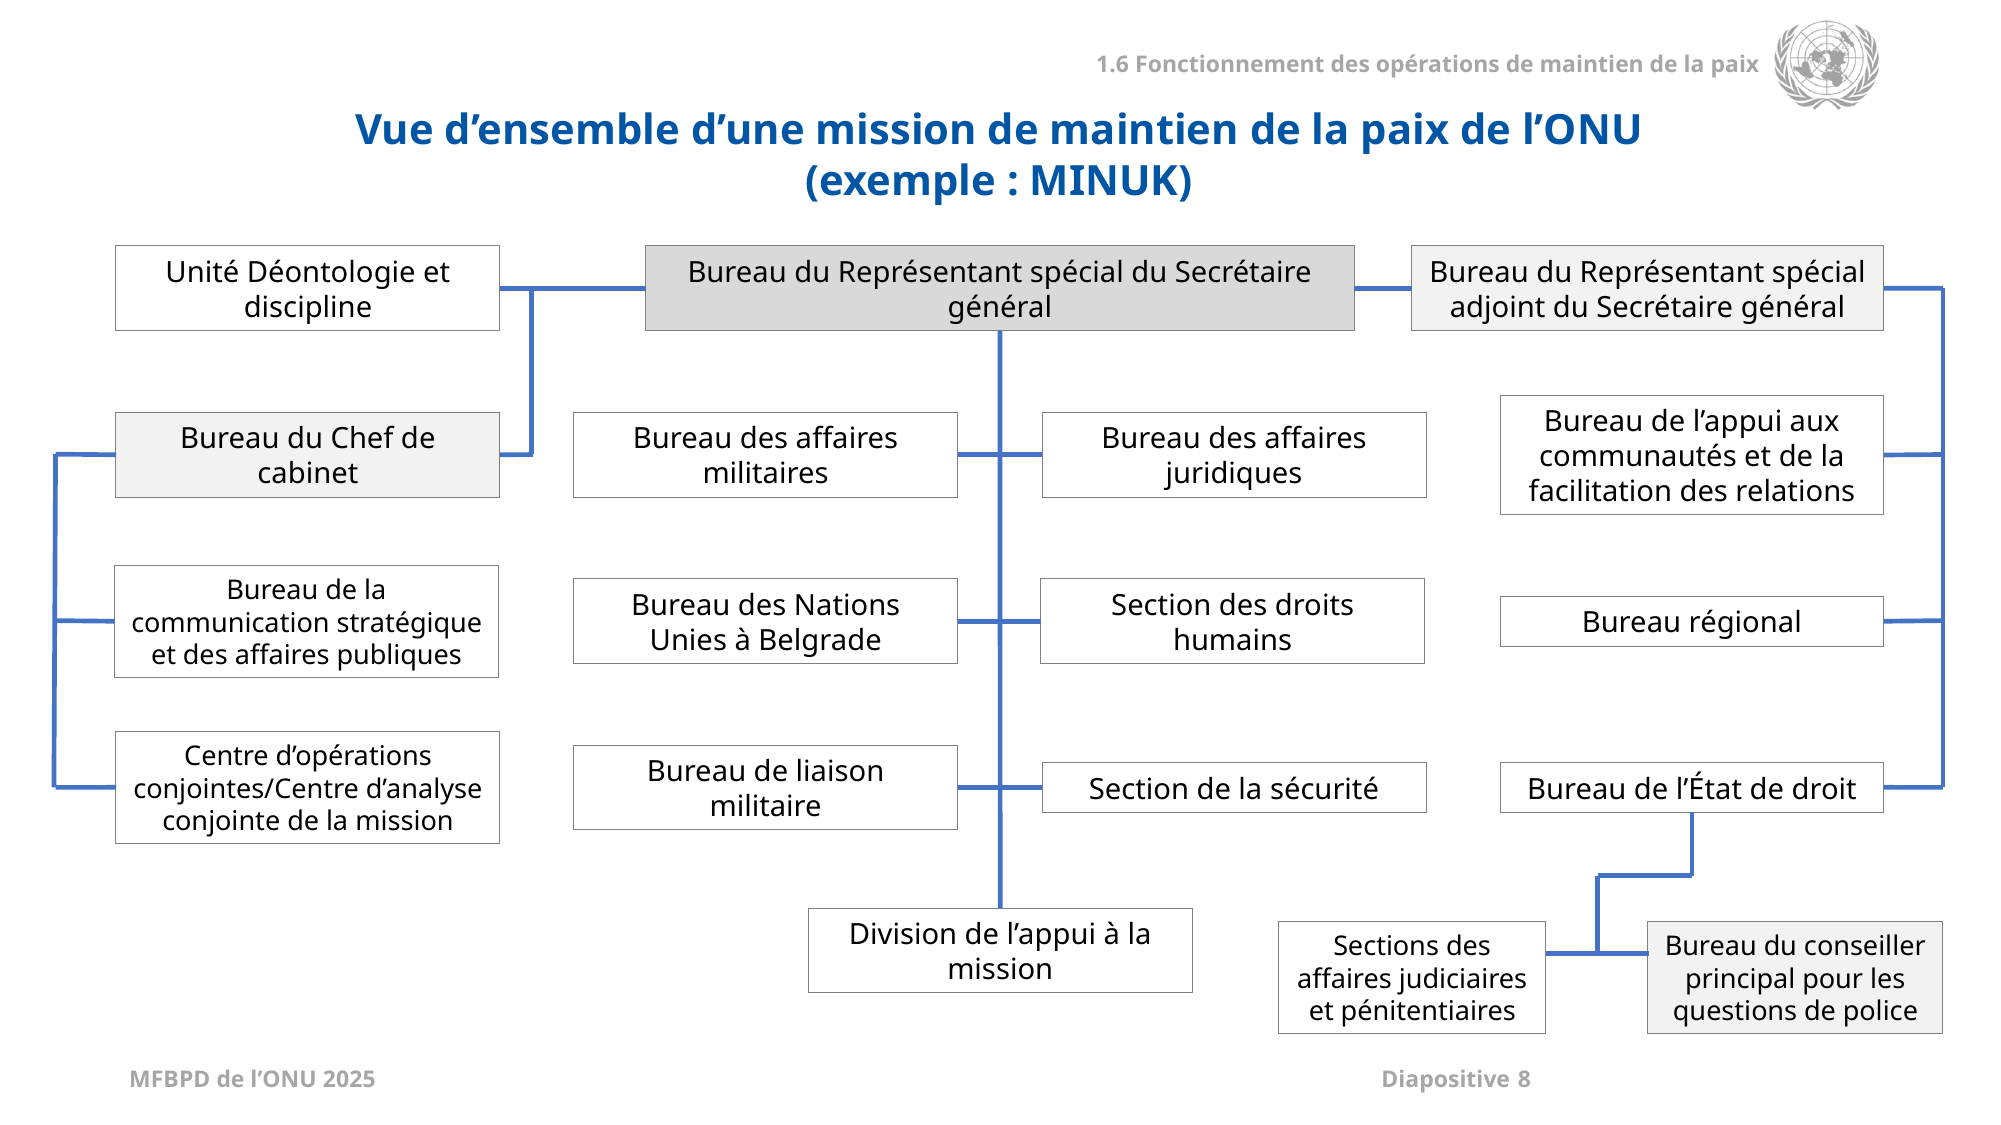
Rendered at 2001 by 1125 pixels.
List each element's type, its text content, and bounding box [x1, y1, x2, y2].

text_box Division de l’appui à la mission [808, 908, 1193, 993]
text_box Bureau de liaison militaire [573, 745, 958, 830]
text_box Bureau de l’État de droit [1500, 762, 1884, 813]
text_box Section des droits humains [1040, 578, 1425, 664]
text_box Section de la sécurité [1042, 762, 1427, 813]
text_box Bureau de la communication stratégique et des affaires publiques [114, 565, 499, 678]
text_box Vue d’ensemble d’une mission de maintien de la paix de l’ONU (exemple : MINUK) [252, 95, 1747, 211]
text_box Unité Déontologie et discipline [115, 245, 500, 331]
text_box Bureau du Représentant spécial du Secrétaire général [645, 245, 1355, 331]
text_box Bureau du conseiller principal pour les questions de police [1647, 921, 1943, 1034]
text_box Bureau des Nations Unies à Belgrade [573, 578, 958, 664]
text_box Bureau régional [1500, 596, 1884, 647]
text_box Bureau de l’appui aux communautés et de la facilitation des relations [1500, 395, 1884, 515]
text_box Bureau du Représentant spécial adjoint du Secrétaire général [1411, 245, 1884, 331]
text_box Bureau du Chef de cabinet [115, 412, 500, 498]
text_box Bureau des affaires juridiques [1042, 412, 1427, 498]
text_box Centre d’opérations conjointes/Centre d’analyse conjointe de la mission [115, 731, 500, 844]
text_box Bureau des affaires militaires [573, 412, 958, 498]
text_box Sections des affaires judiciaires et pénitentiaires [1278, 921, 1546, 1034]
